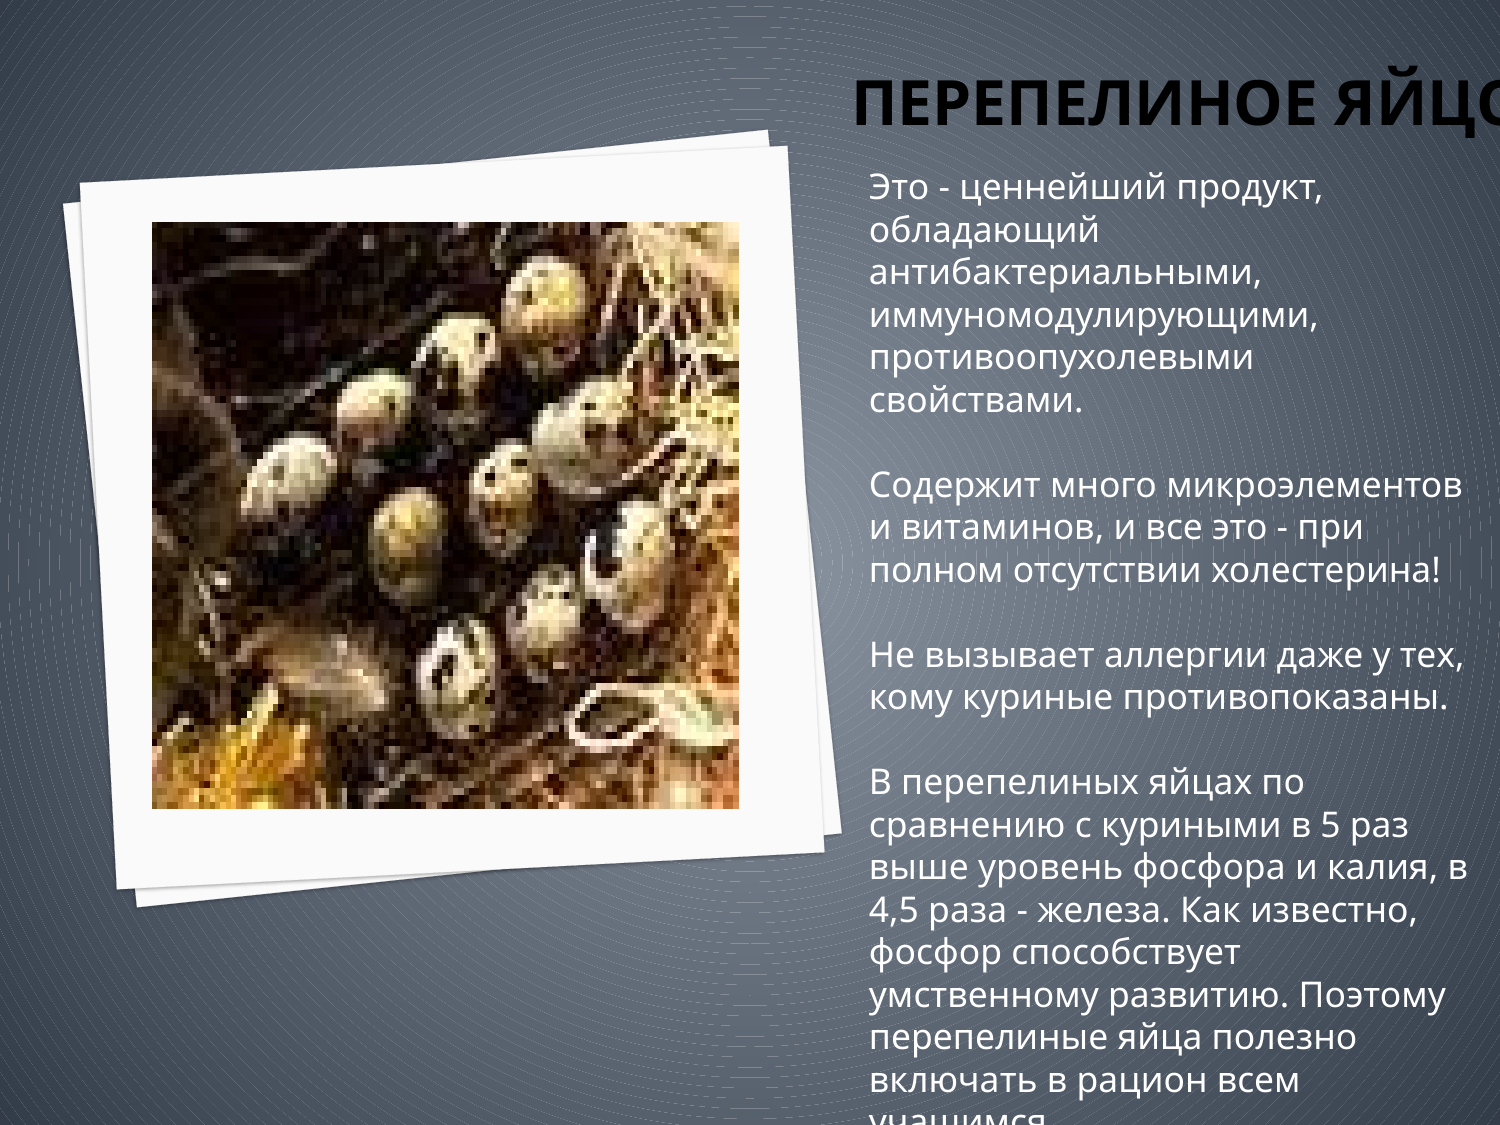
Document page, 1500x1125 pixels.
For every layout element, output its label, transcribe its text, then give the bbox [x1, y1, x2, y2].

picture [151, 222, 739, 809]
title Перепелиное яйцо [843, 0, 1500, 139]
list Это - ценнейший продукт, обладающий антибактериальными, иммуномодулирующими, противоопухолевыми свойствами. Содержит много микроэлементов и витаминов, и все это - при полном отсутствии холестерина! Не вызывает аллергии даже у тех, кому куриные противопоказаны. В перепелиных яйцах по сравнению с куриными в 5 раз выше уровень фосфора и калия, в 4,5 раза - железа. Как известно, фосфор способствует умственному развитию. Поэтому перепелиные яйца полезно включать в рацион всем учащимся. [855, 164, 1477, 1032]
